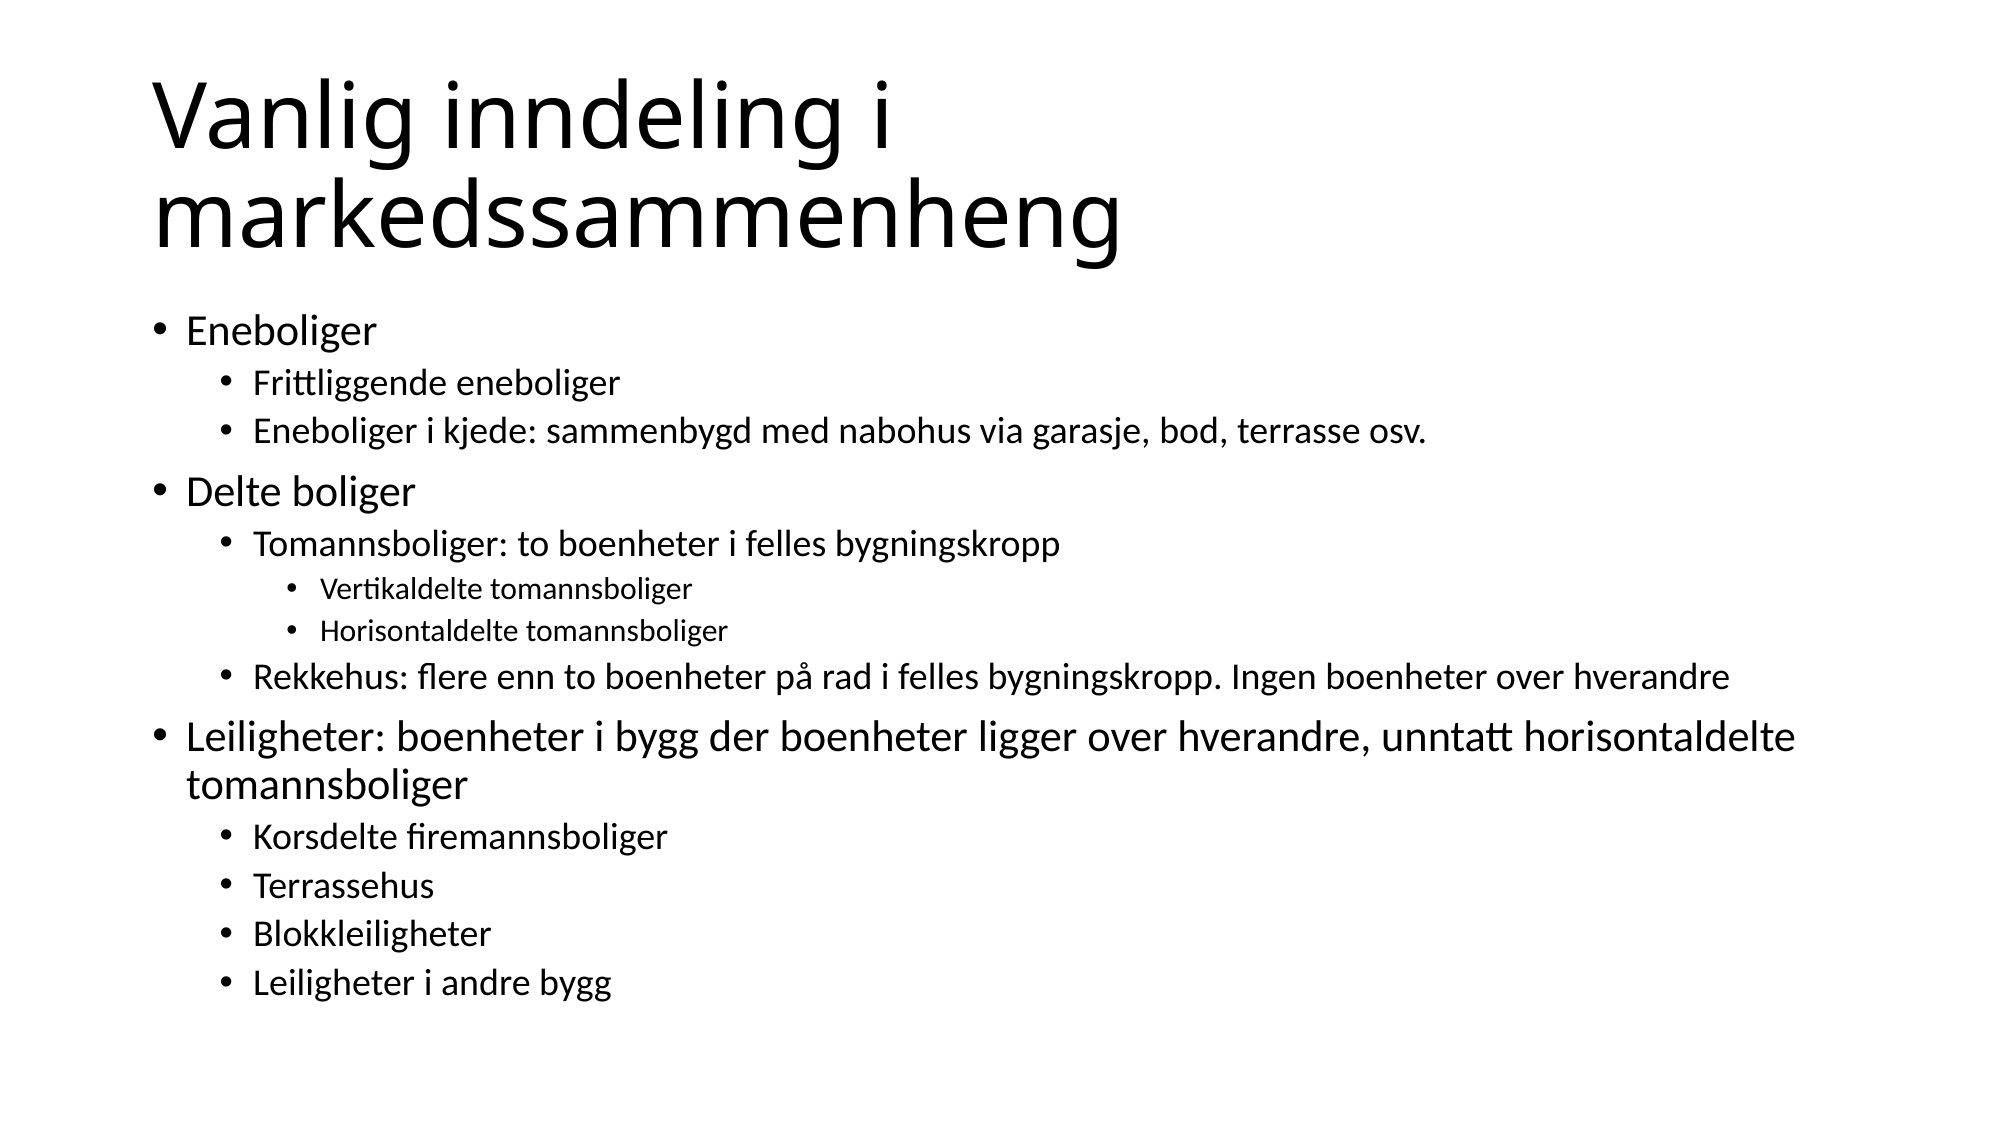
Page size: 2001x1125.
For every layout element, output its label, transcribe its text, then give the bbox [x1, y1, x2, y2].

list Eneboliger Frittliggende eneboliger Eneboliger i kjede: sammenbygd med nabohus via garasje, bod, terrasse osv. Delte boliger Tomannsboliger: to boenheter i felles bygningskropp Vertikaldelte tomannsboliger Horisontaldelte tomannsboliger Rekkehus: flere enn to boenheter på rad i felles bygningskropp. Ingen boenheter over hverandre Leiligheter: boenheter i bygg der boenheter ligger over hverandre, unntatt horisontaldelte tomannsboliger Korsdelte firemannsboliger Terrassehus Blokkleiligheter Leiligheter i andre bygg [137, 299, 1863, 1014]
title Vanlig inndeling i markedssammenheng [137, 59, 1863, 278]
